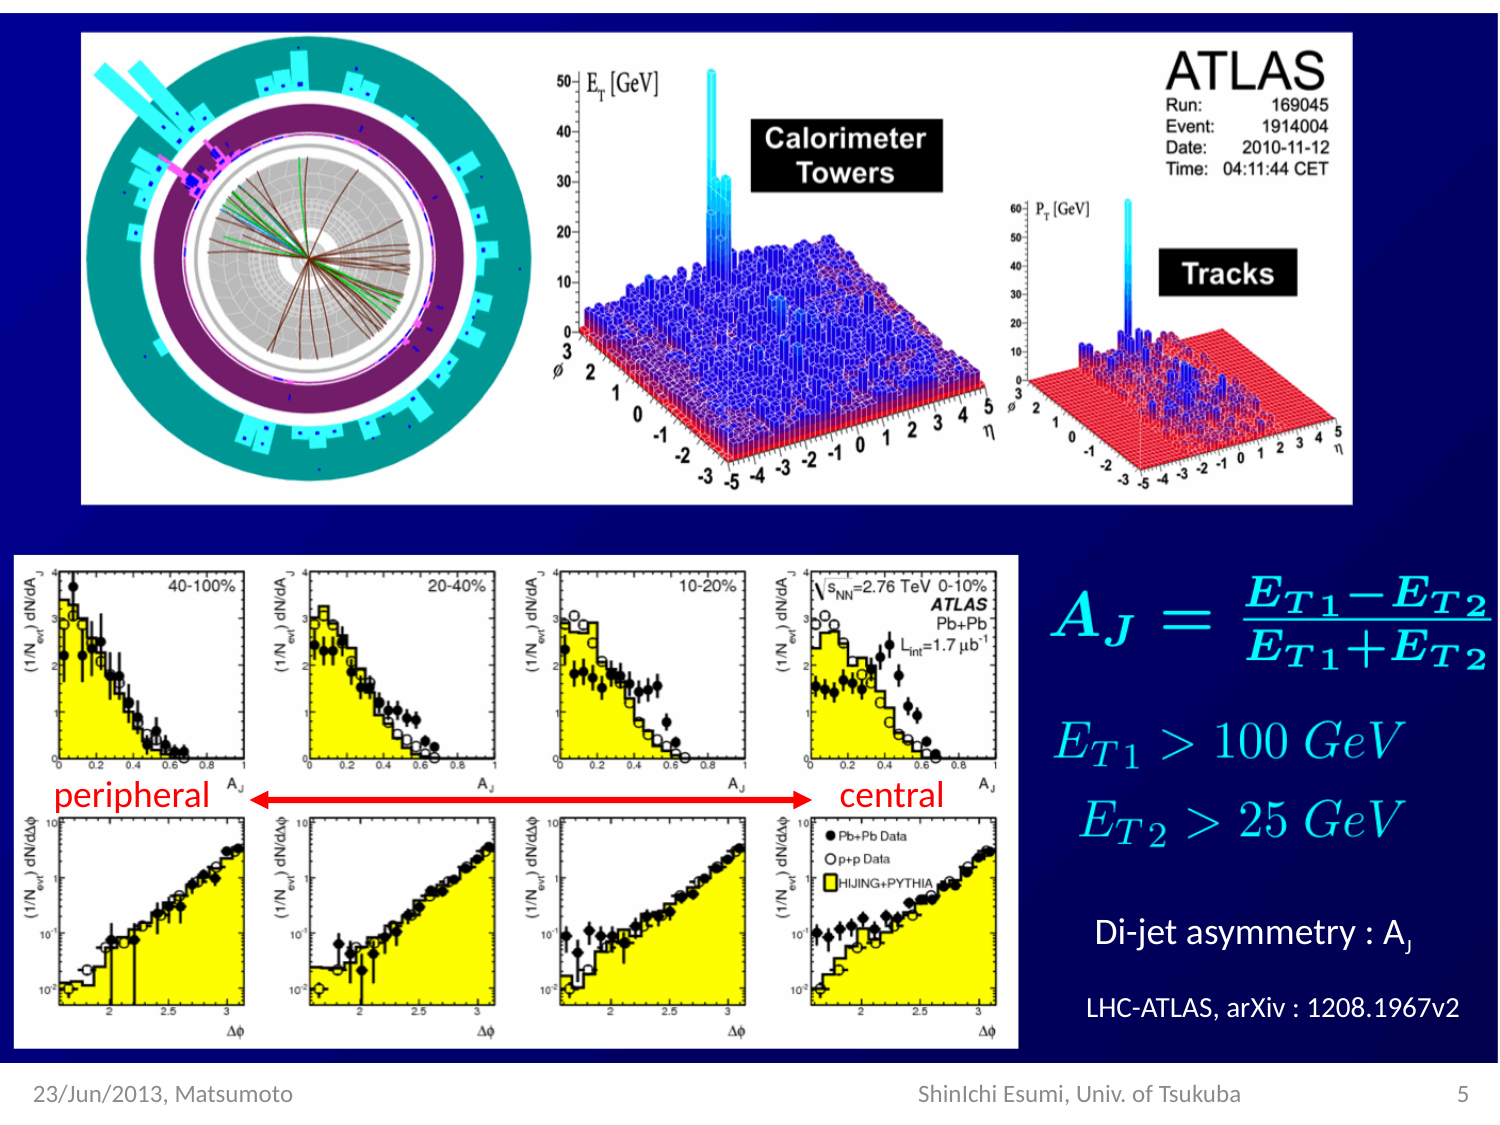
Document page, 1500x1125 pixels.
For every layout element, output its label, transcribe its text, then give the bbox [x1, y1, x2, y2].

slide_number 5 [1309, 1073, 1485, 1113]
footer ShinIchi Esumi, Univ. of Tsukuba [886, 1073, 1274, 1113]
slide_number 23/Jun/2013, Matsumoto [17, 1073, 463, 1113]
picture [0, 12, 1500, 1063]
